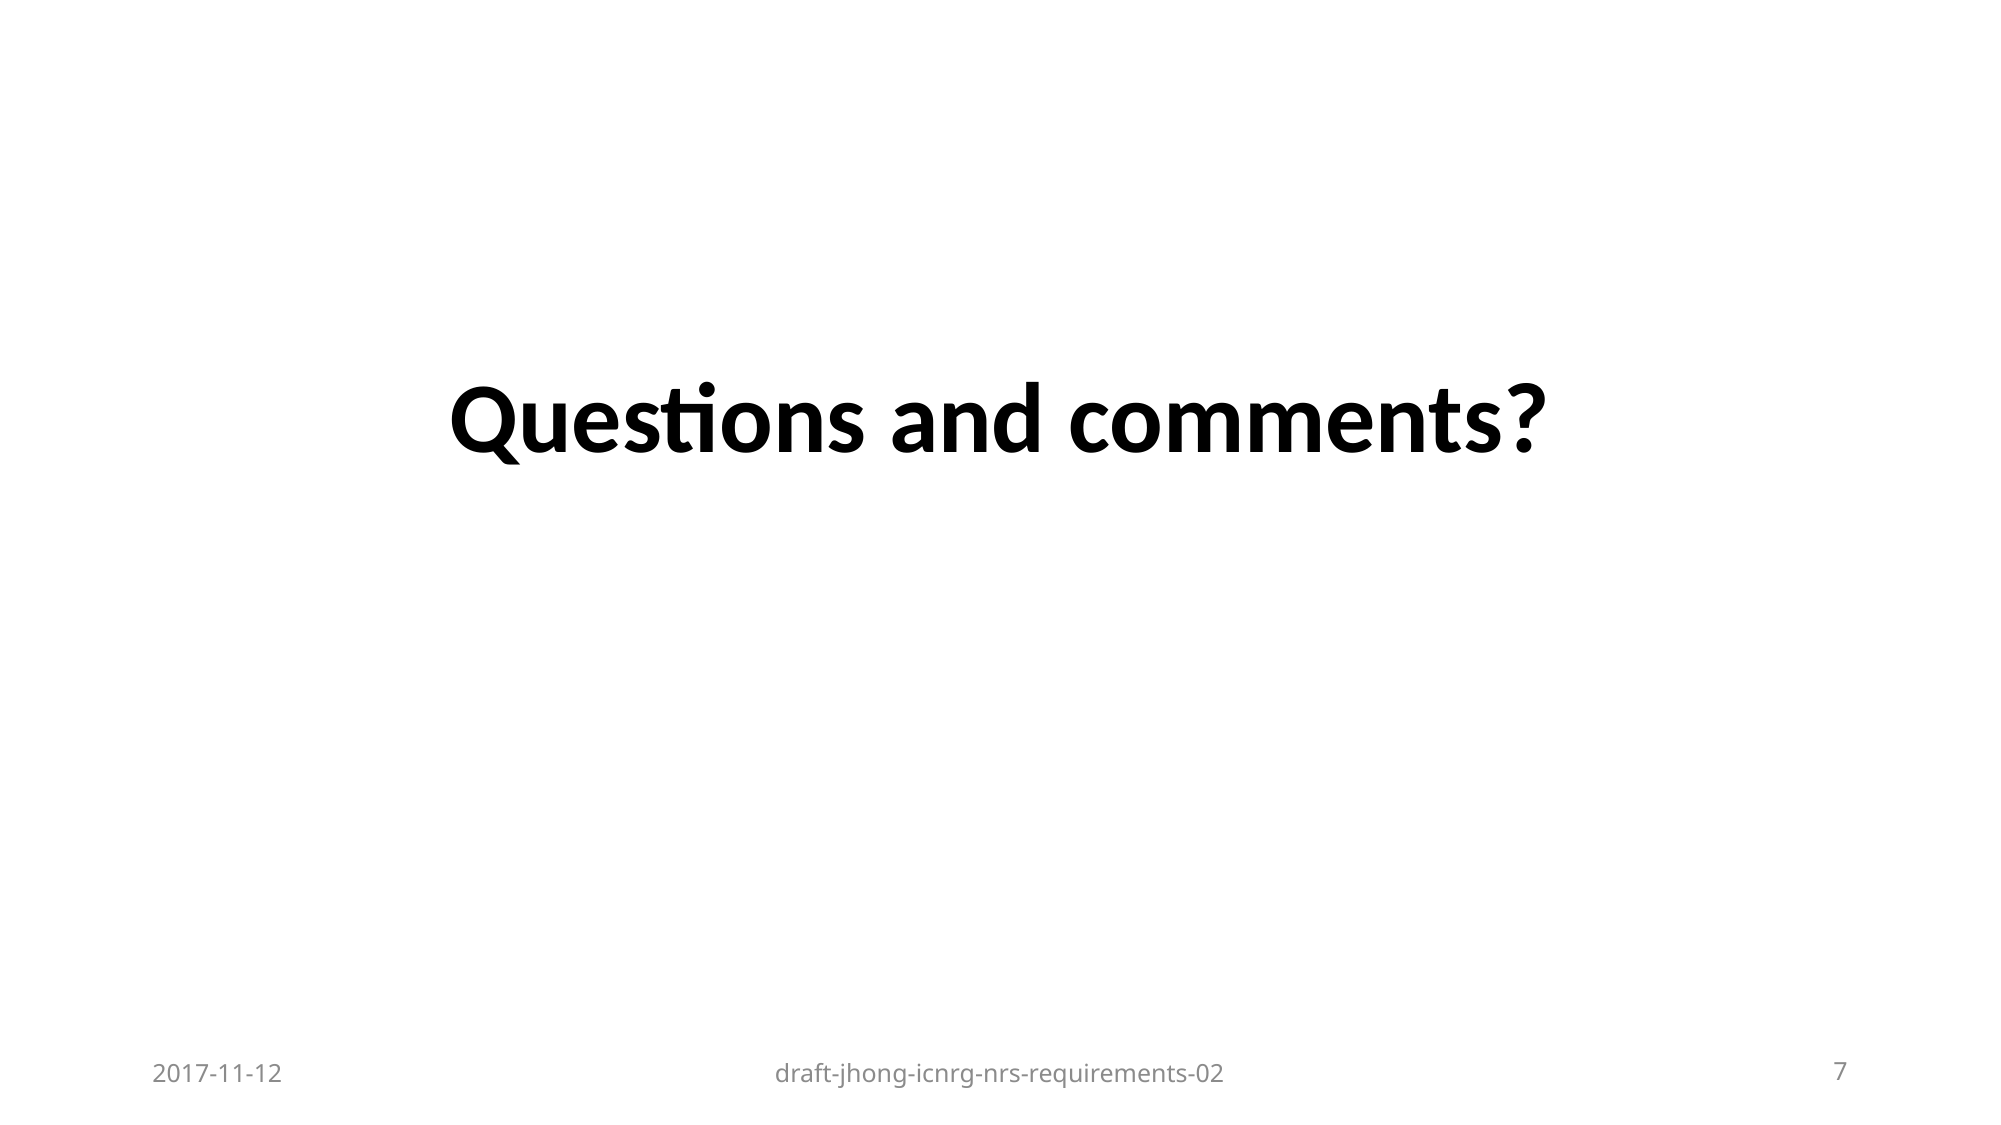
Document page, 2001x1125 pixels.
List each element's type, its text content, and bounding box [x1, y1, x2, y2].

footer draft-jhong-icnrg-nrs-requirements-02 [662, 1042, 1338, 1103]
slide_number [137, 1042, 588, 1103]
slide_number 7 [1412, 1042, 1863, 1103]
text_box Questions and comments? [137, 285, 1863, 655]
